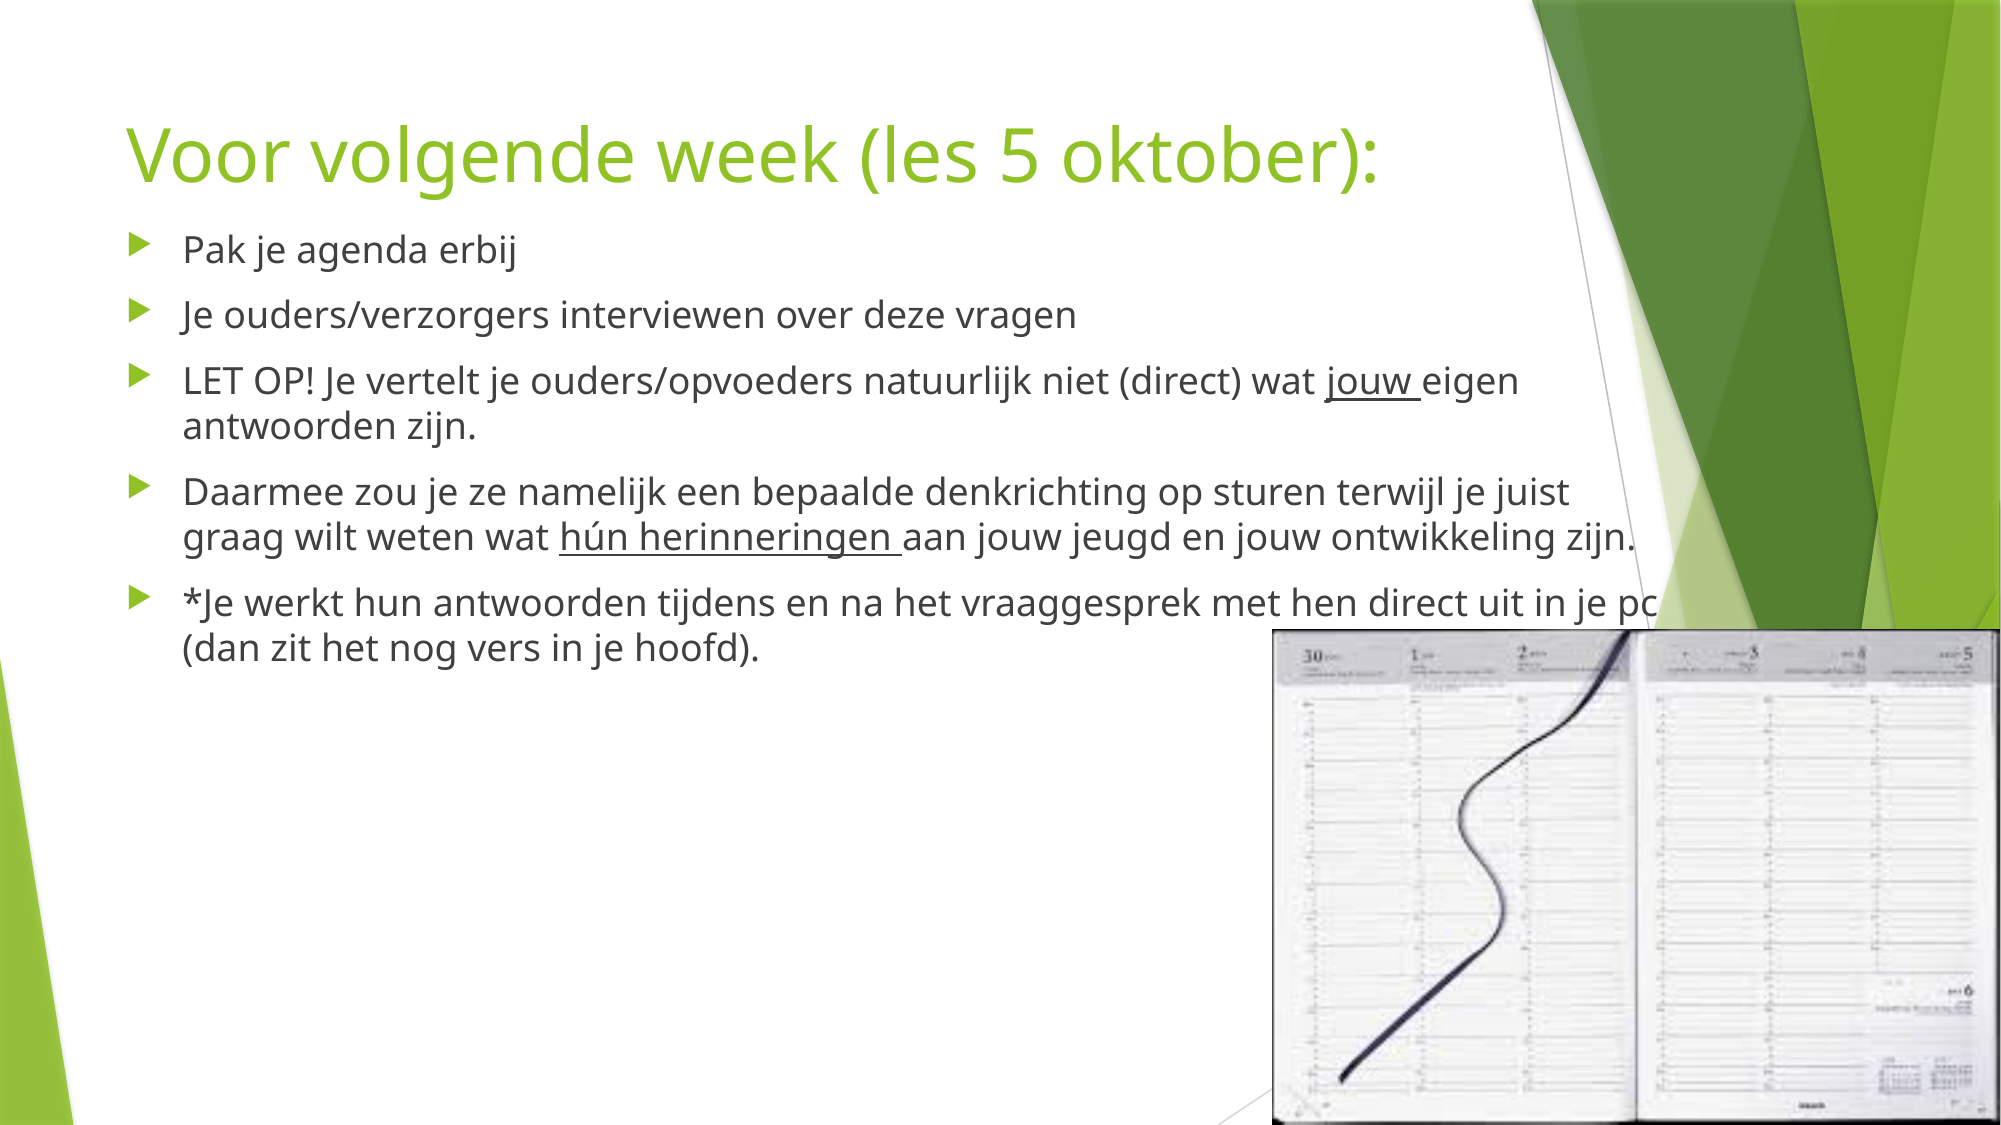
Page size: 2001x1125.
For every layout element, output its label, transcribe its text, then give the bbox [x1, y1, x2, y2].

picture [1271, 629, 2000, 1125]
list Pak je agenda erbij Je ouders/verzorgers interviewen over deze vragen LET OP! Je vertelt je ouders/opvoeders natuurlijk niet (direct) wat jouw eigen antwoorden zijn. Daarmee zou je ze namelijk een bepaalde denkrichting op sturen terwijl je juist graag wilt weten wat hún herinneringen aan jouw jeugd en jouw ontwikkeling zijn. *Je werkt hun antwoorden tijdens en na het vraaggesprek met hen direct uit in je pc (dan zit het nog vers in je hoofd). [111, 218, 1691, 1125]
title Voor volgende week (les 5 oktober): [111, 99, 1522, 218]
